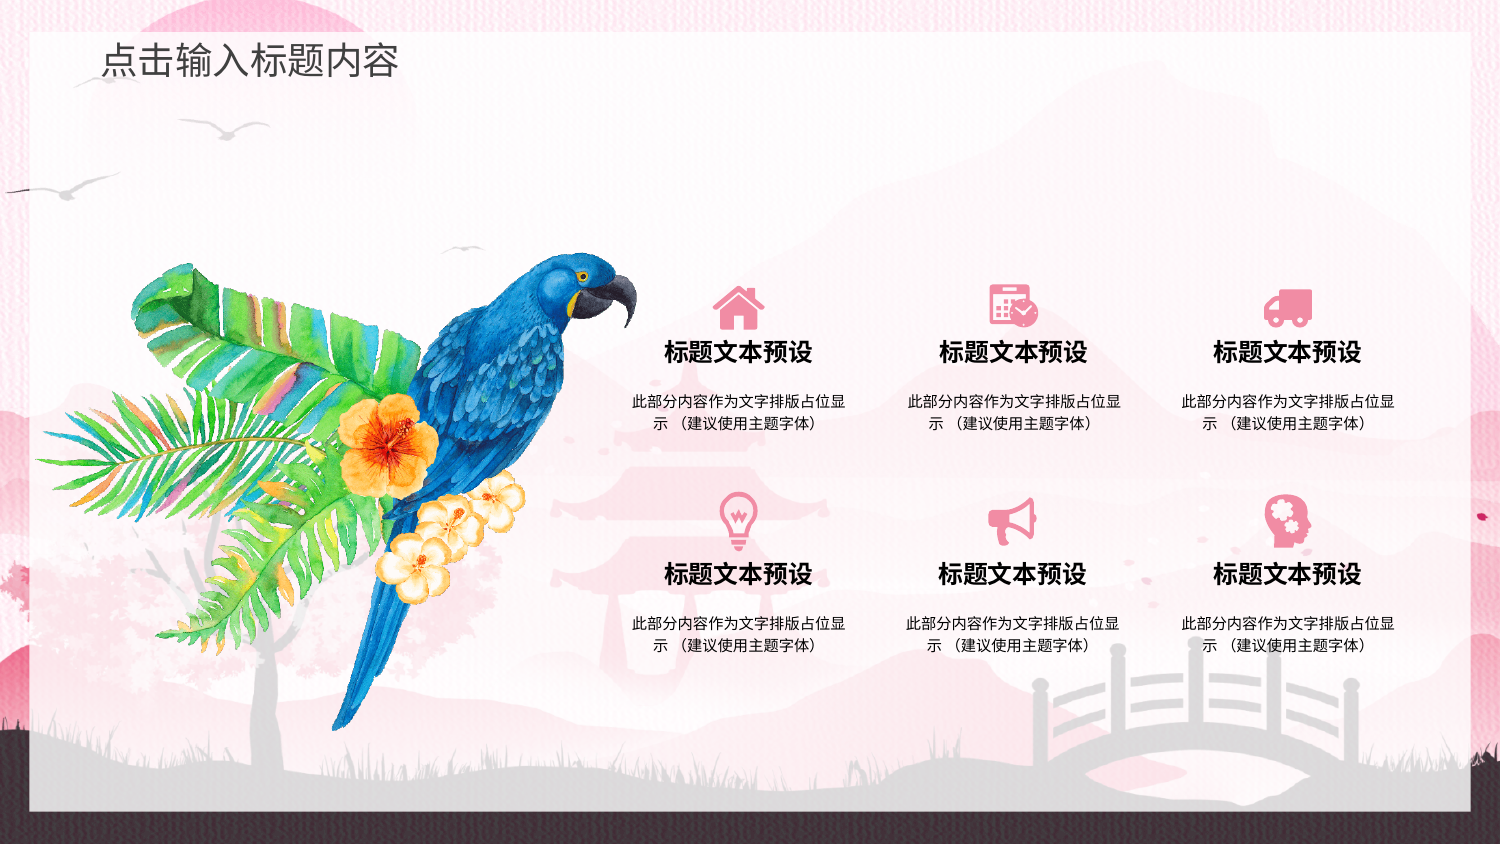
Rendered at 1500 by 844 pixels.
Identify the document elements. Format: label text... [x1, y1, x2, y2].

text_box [890, 329, 1139, 449]
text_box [1164, 329, 1413, 449]
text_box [888, 551, 1137, 671]
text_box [1164, 551, 1413, 671]
text_box [988, 497, 1037, 546]
text_box 点击输入标题内容 [100, 28, 450, 91]
text_box [719, 491, 758, 538]
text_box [641, 329, 863, 449]
text_box [712, 285, 765, 328]
text_box [1264, 289, 1312, 328]
text_box [1264, 494, 1312, 548]
picture [0, 0, 1500, 844]
text_box [731, 539, 747, 545]
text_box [641, 551, 863, 671]
text_box [989, 284, 1039, 328]
